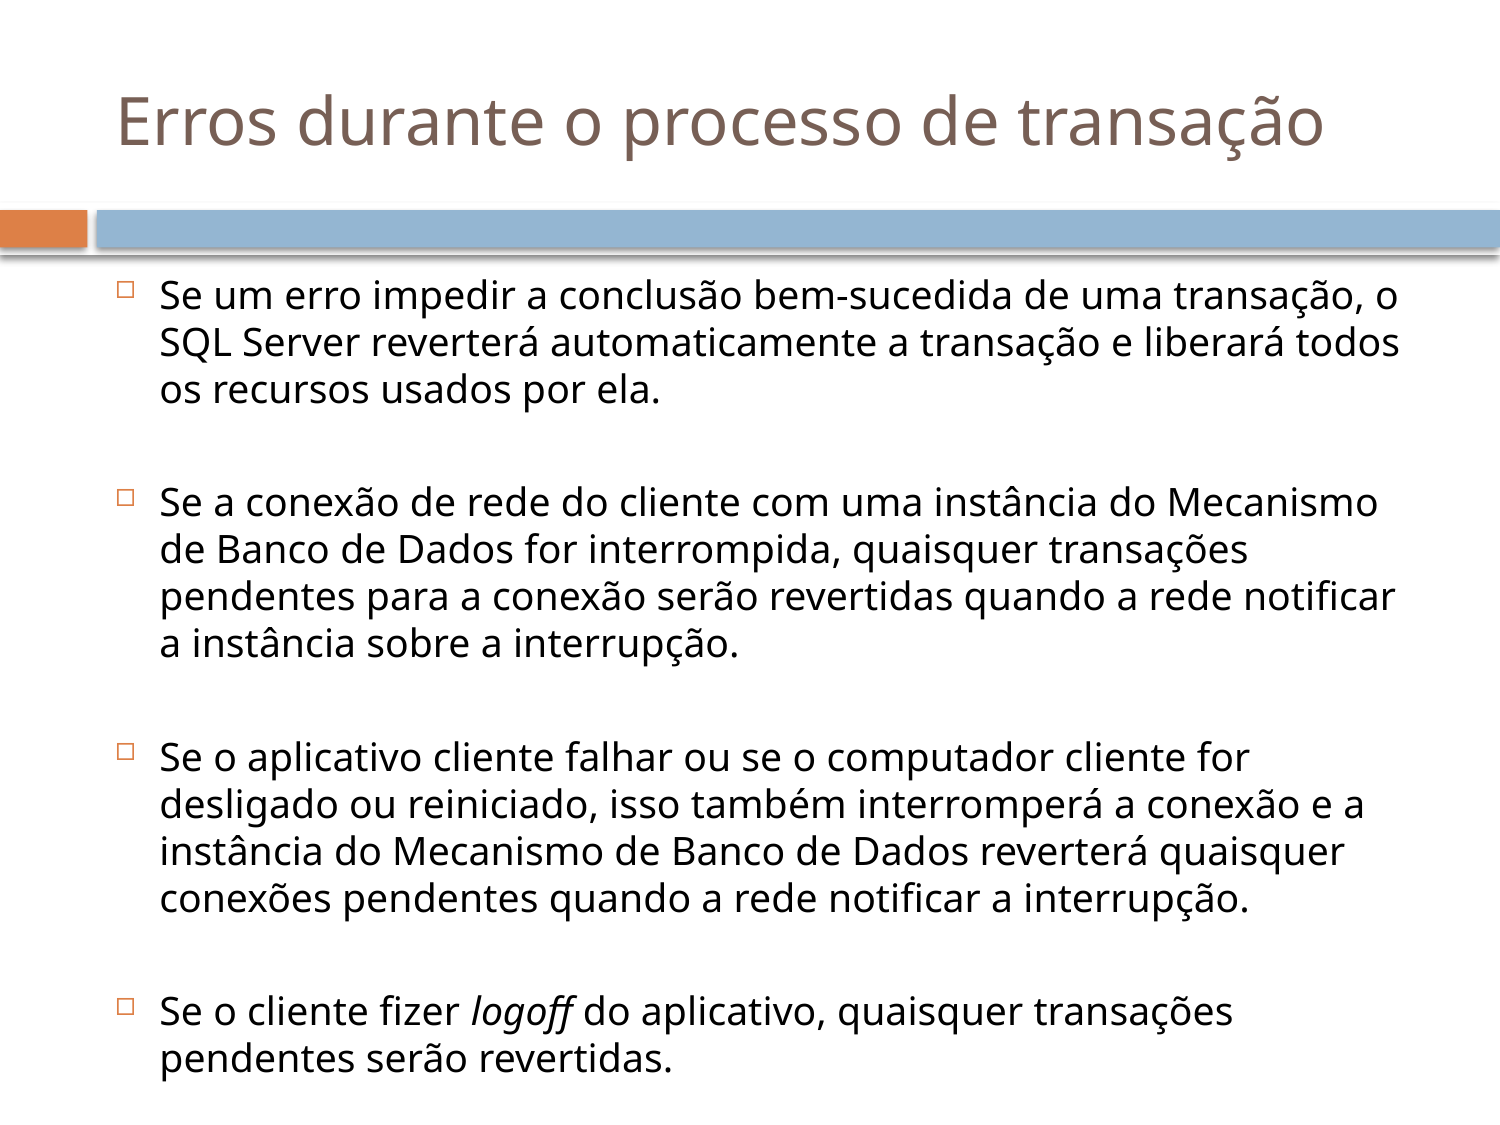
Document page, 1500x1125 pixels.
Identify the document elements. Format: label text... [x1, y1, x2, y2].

list Se um erro impedir a conclusão bem-sucedida de uma transação, o SQL Server reverterá automaticamente a transação e liberará todos os recursos usados por ela. Se a conexão de rede do cliente com uma instância do Mecanismo de Banco de Dados for interrompida, quaisquer transações pendentes para a conexão serão revertidas quando a rede notificar a instância sobre a interrupção. Se o aplicativo cliente falhar ou se o computador cliente for desligado ou reiniciado, isso também interromperá a conexão e a instância do Mecanismo de Banco de Dados reverterá quaisquer conexões pendentes quando a rede notificar a interrupção. Se o cliente fizer logoff do aplicativo, quaisquer transações pendentes serão revertidas. [100, 262, 1438, 1100]
title Erros durante o processo de transação [100, 37, 1438, 200]
